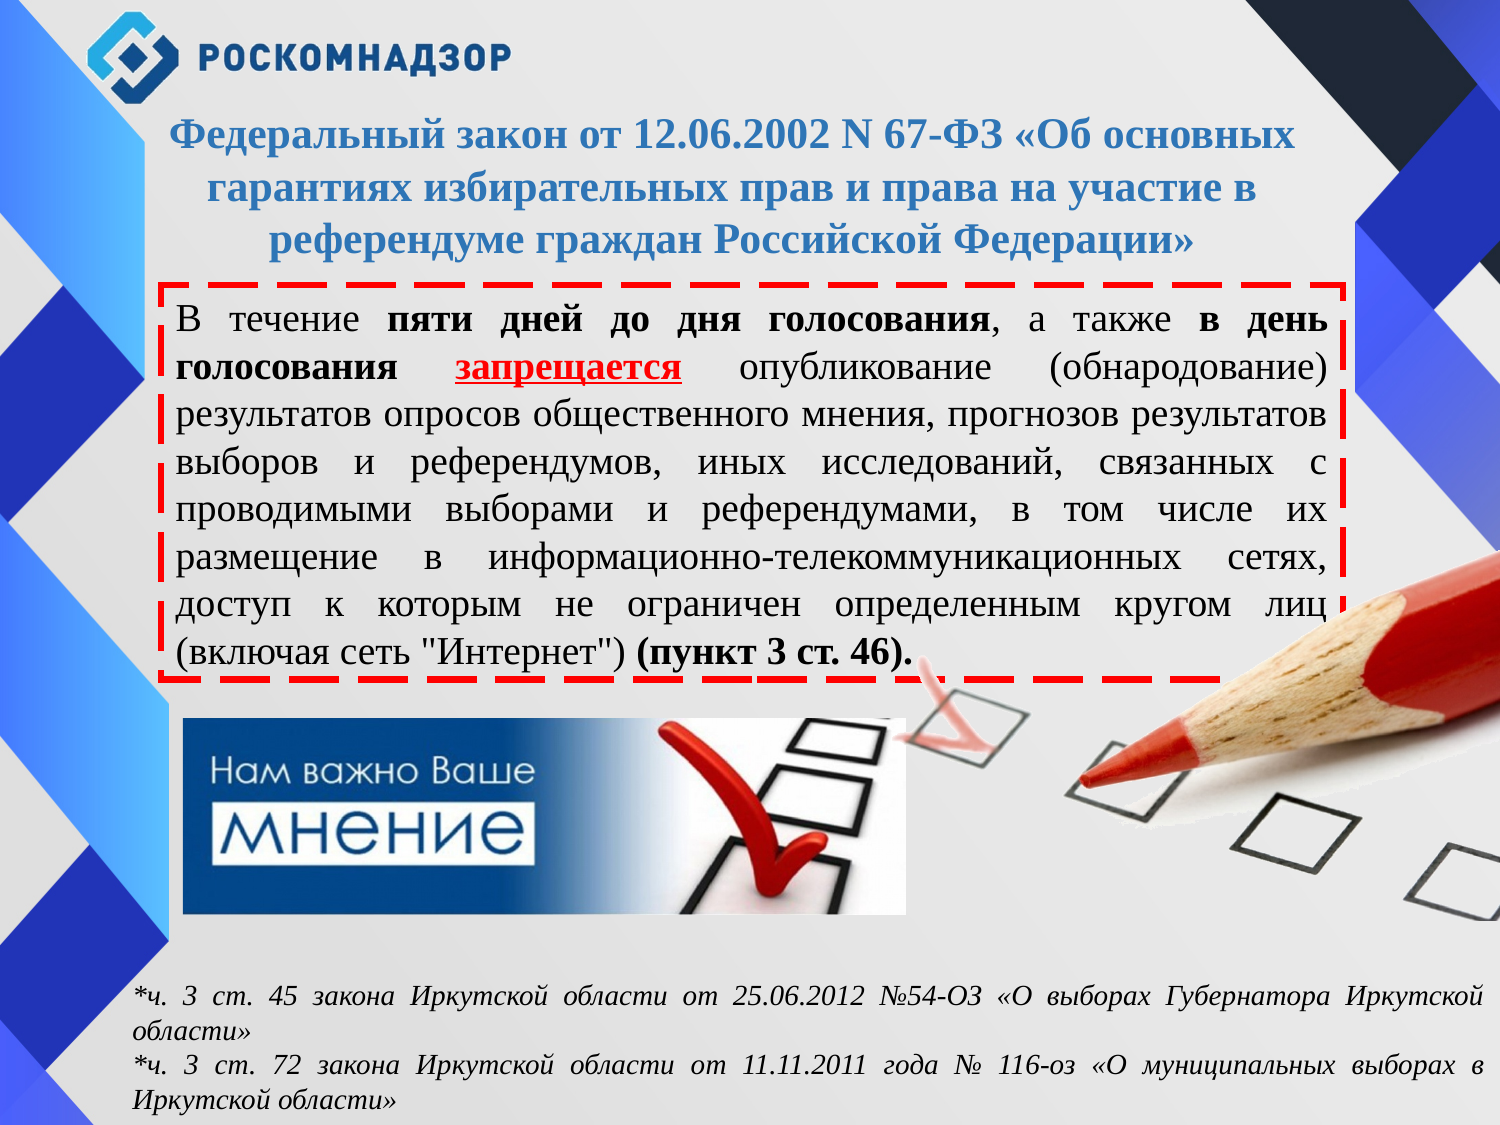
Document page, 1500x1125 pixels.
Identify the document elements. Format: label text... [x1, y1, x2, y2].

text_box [66, 0, 1356, 272]
text_box В течение пяти дней до дня голосования, а также в день голосования запрещается опубликование (обнародование) результатов опросов общественного мнения, прогнозов результатов выборов и референдумов, иных исследований, связанных с проводимыми выборами и референдумами, в том числе их размещение в информационно-телекоммуникационных сетях, доступ к которым не ограничен определенным кругом лиц (включая сеть "Интернет") (пункт 3 ст. 46). [160, 284, 1344, 680]
picture [0, 0, 1500, 1125]
text_box *ч. 3 ст. 45 закона Иркутской области от 25.06.2012 №54-ОЗ «О выборах Губернатора Иркутской области» *ч. 3 ст. 72 закона Иркутской области от 11.11.2011 года № 116-оз «О муниципальных выборах в Иркутской области» [117, 968, 1500, 1123]
